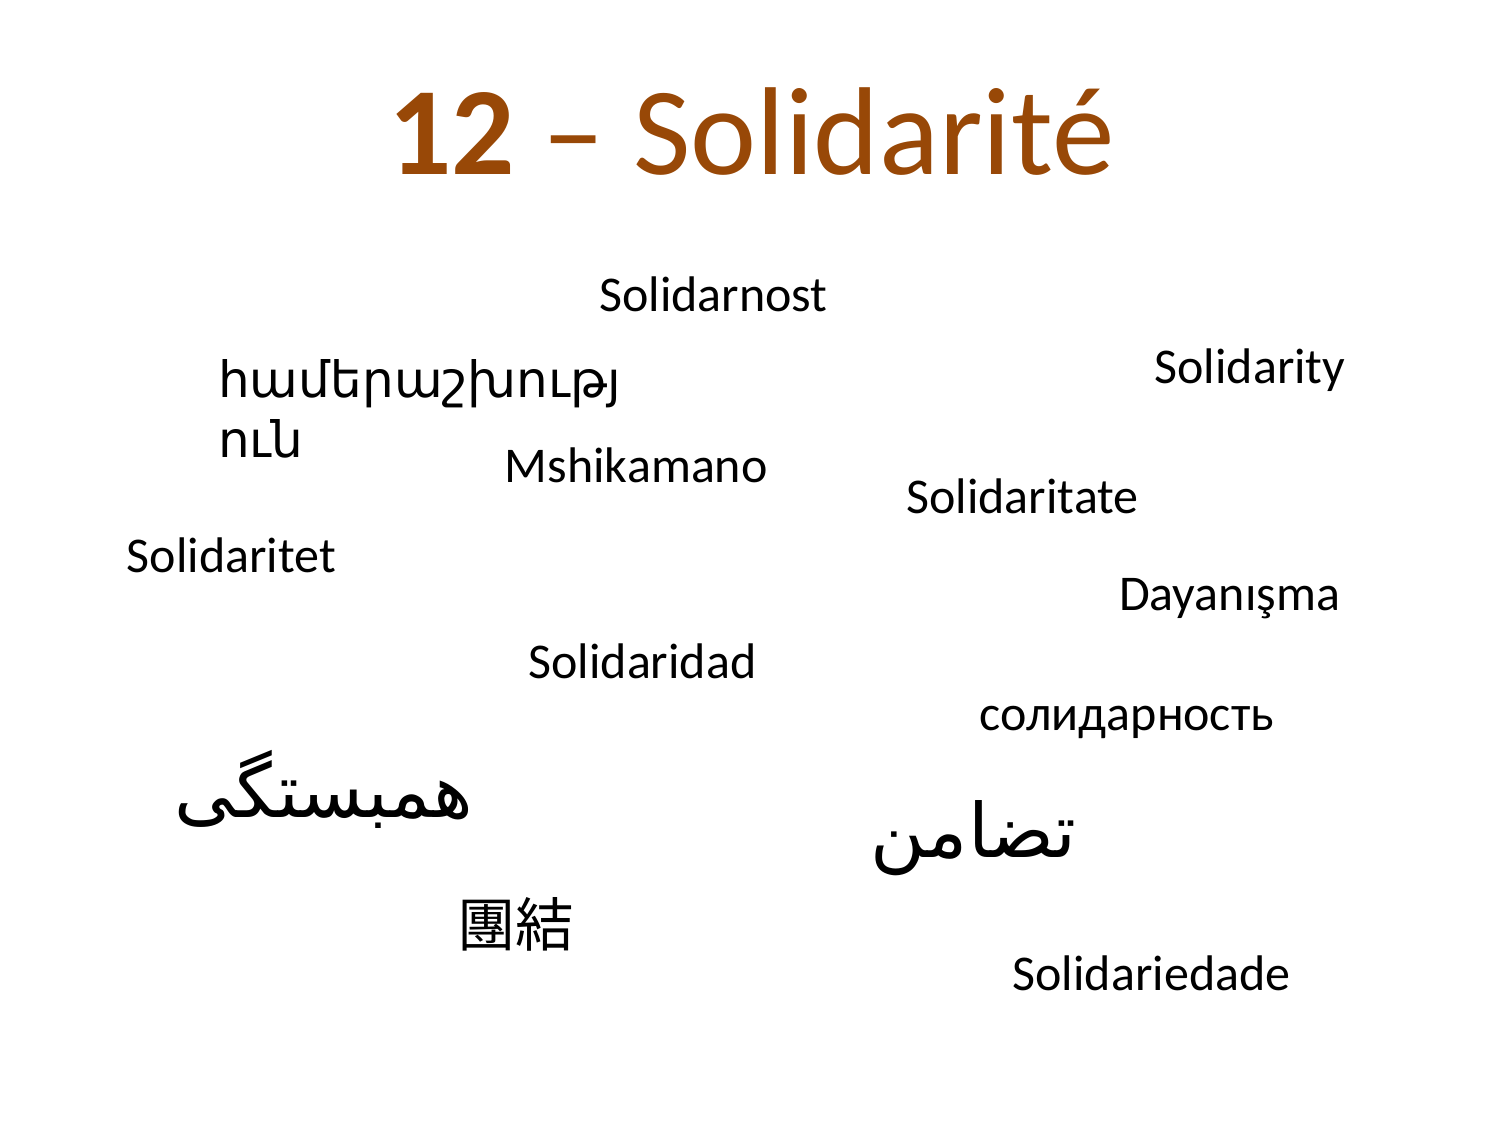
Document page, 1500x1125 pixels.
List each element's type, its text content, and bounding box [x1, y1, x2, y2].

text_box تضامن [856, 775, 1176, 880]
text_box Solidarity [1139, 326, 1400, 401]
text_box Solidaritate [891, 456, 1270, 531]
text_box Mshikamano [490, 425, 833, 501]
title 12 – Solidarité [76, 42, 1427, 206]
text_box Dayanışma [1104, 553, 1365, 628]
text_box 團結 [442, 881, 644, 966]
text_box Solidaridad [513, 621, 857, 697]
text_box Solidarnost [584, 254, 1034, 329]
text_box Solidariedade [998, 933, 1317, 1009]
text_box համերաշխություն [203, 339, 653, 475]
text_box همبستگی [159, 734, 514, 840]
text_box Solidaritet [112, 515, 384, 590]
text_box солидарность [964, 673, 1341, 748]
